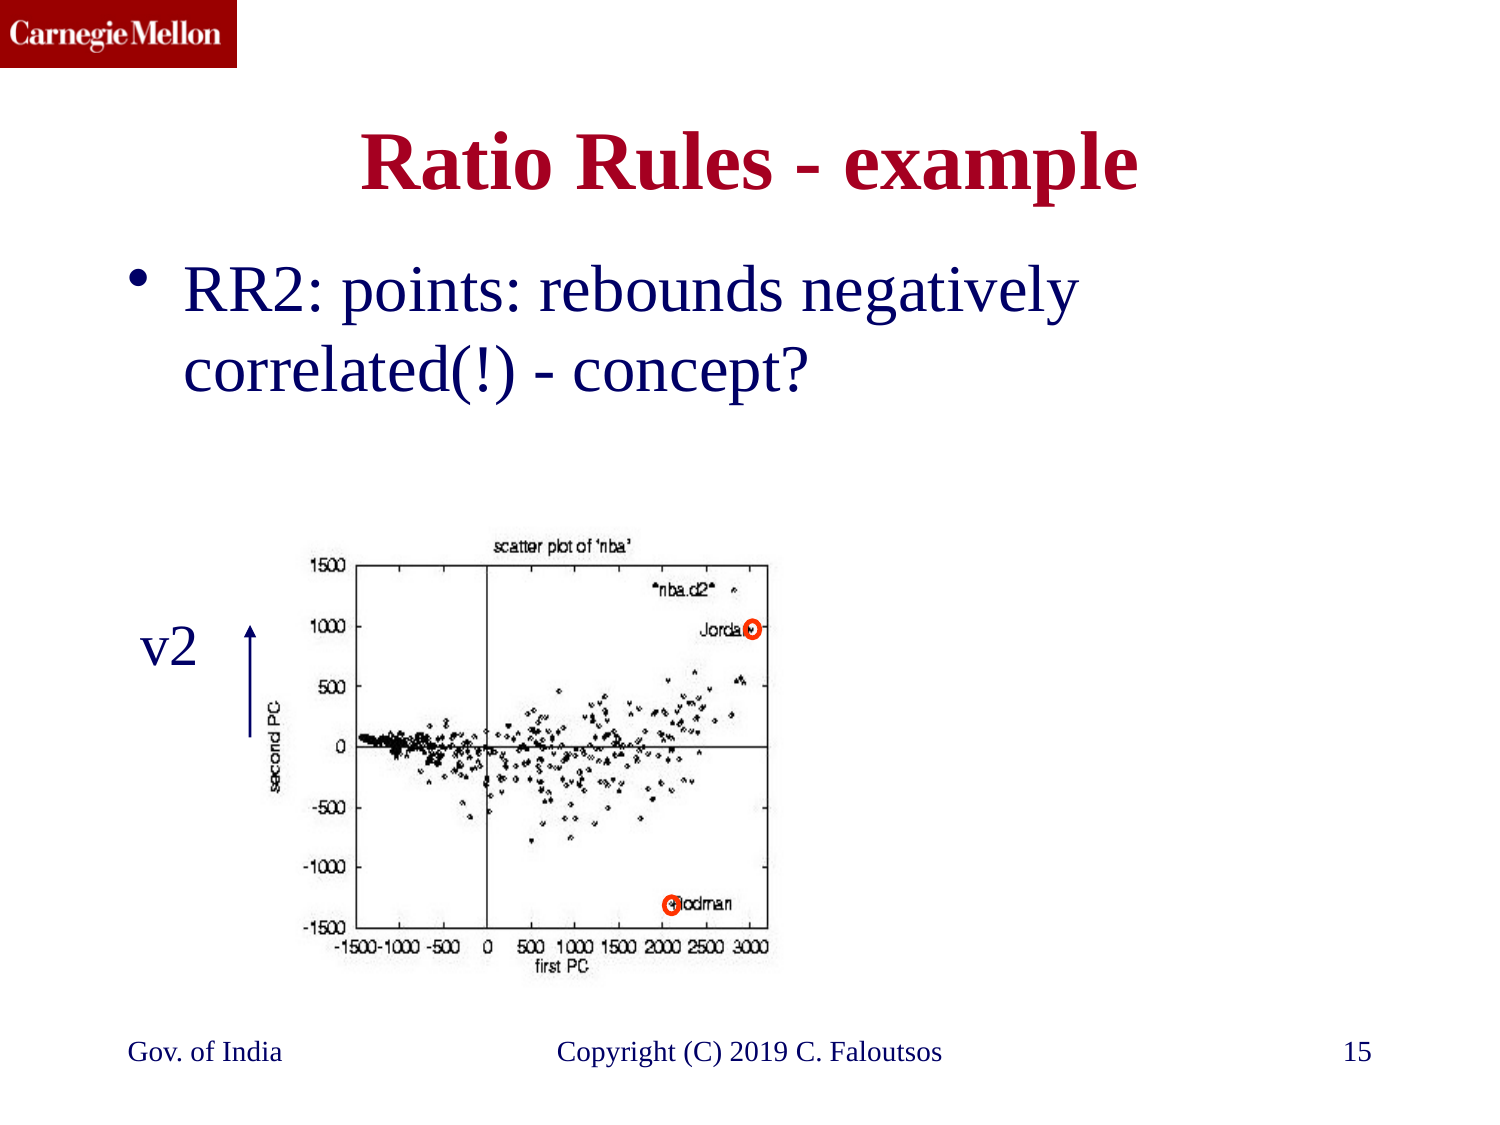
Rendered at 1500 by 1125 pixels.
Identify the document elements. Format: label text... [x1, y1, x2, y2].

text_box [237, 499, 826, 1001]
list RR2: points: rebounds negatively correlated(!) - concept? [112, 237, 1388, 1001]
text_box v2 [125, 600, 214, 685]
footer Copyright (C) 2019 C. Faloutsos [512, 1024, 988, 1101]
picture [0, 0, 237, 68]
slide_number 15 [1074, 1024, 1388, 1101]
title Ratio Rules - example [112, 99, 1388, 213]
slide_number Gov. of India [112, 1024, 426, 1101]
